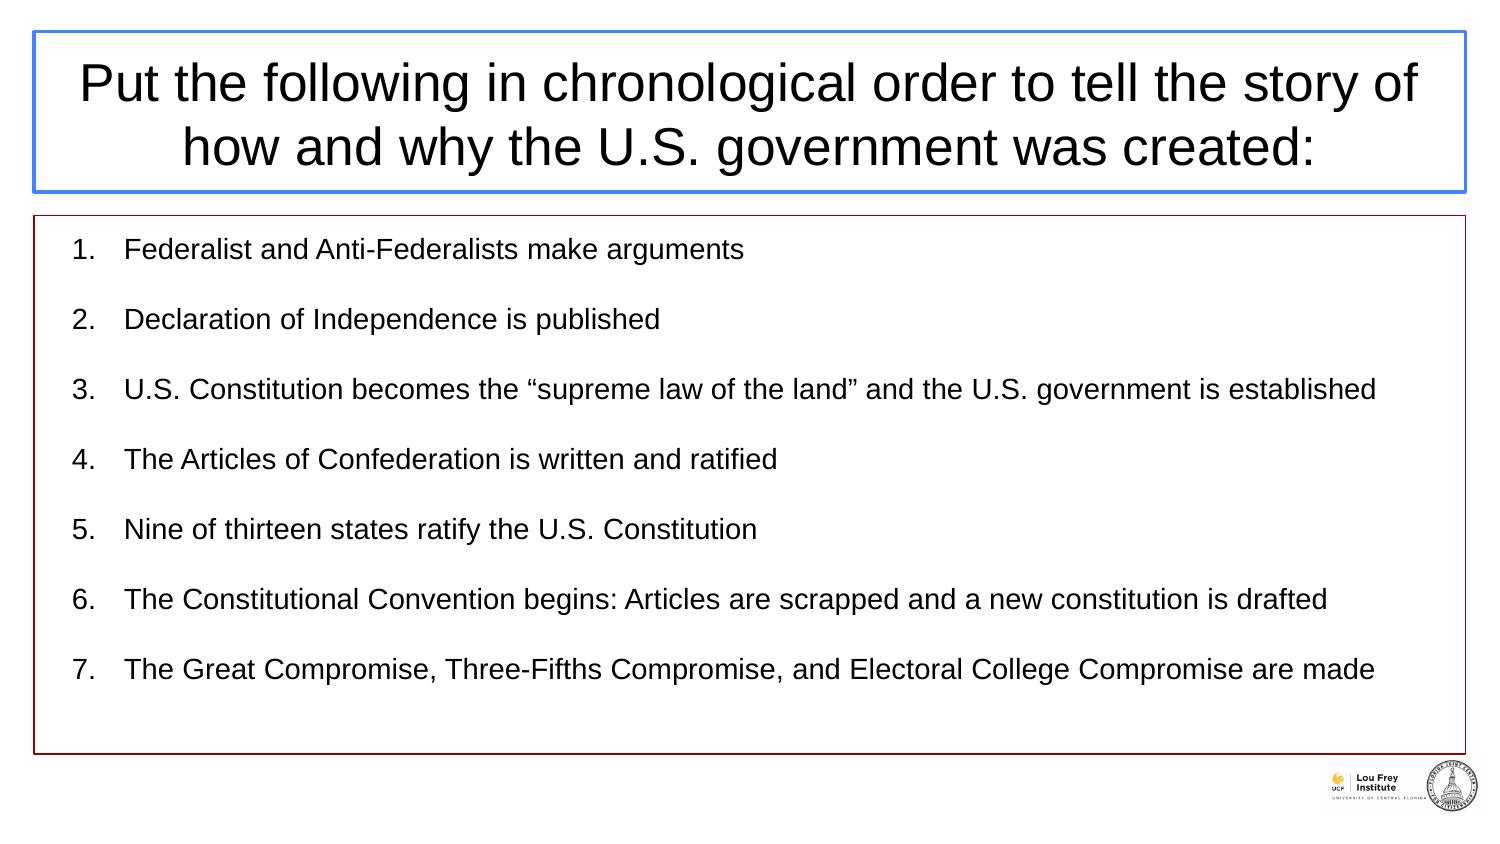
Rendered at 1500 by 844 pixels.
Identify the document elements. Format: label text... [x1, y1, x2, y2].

text_box Federalist and Anti-Federalists make arguments Declaration of Independence is published U.S. Constitution becomes the “supreme law of the land” and the U.S. government is established The Articles of Confederation is written and ratified Nine of thirteen states ratify the U.S. Constitution The Constitutional Convention begins: Articles are scrapped and a new constitution is drafted The Great Compromise, Three-Fifths Compromise, and Electoral College Compromise are made [33, 215, 1466, 755]
subtitle Put the following in chronological order to tell the story of how and why the U.S. government was created: [33, 31, 1466, 192]
picture [1324, 753, 1489, 818]
